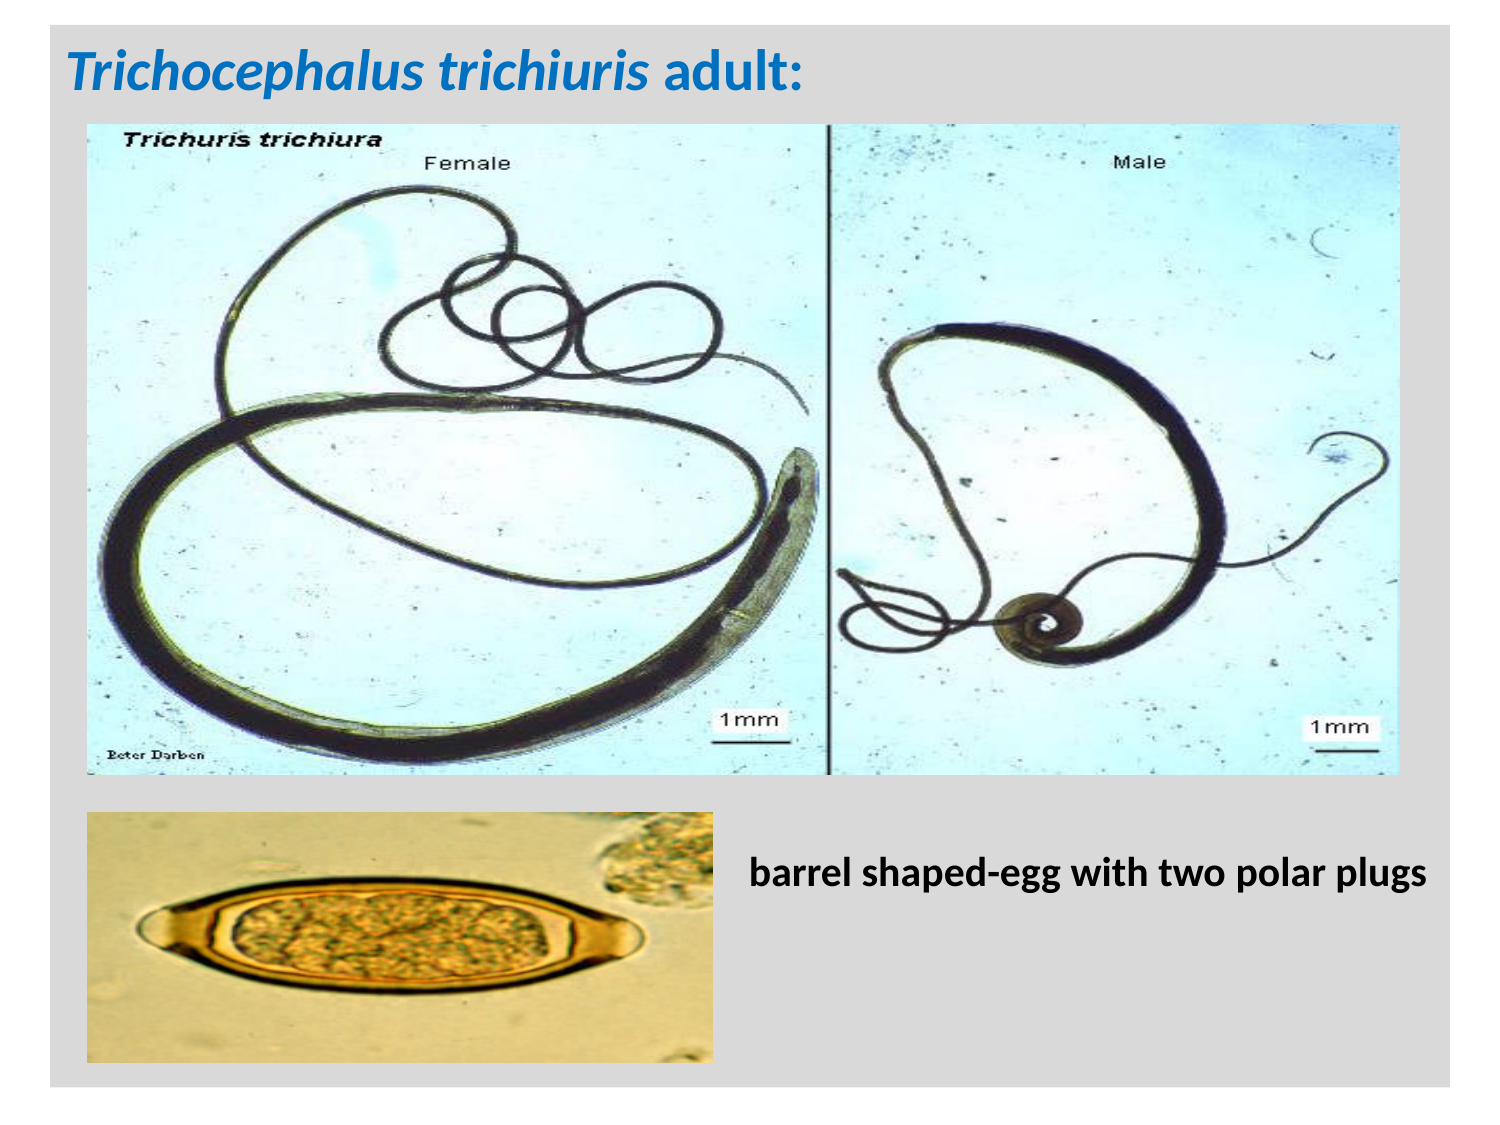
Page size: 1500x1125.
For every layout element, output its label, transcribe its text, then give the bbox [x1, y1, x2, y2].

picture [87, 812, 713, 1063]
subtitle Trichocephalus trichiuris adult: barrel shaped-egg with two polar plugs [50, 24, 1450, 1088]
picture [87, 124, 1401, 776]
